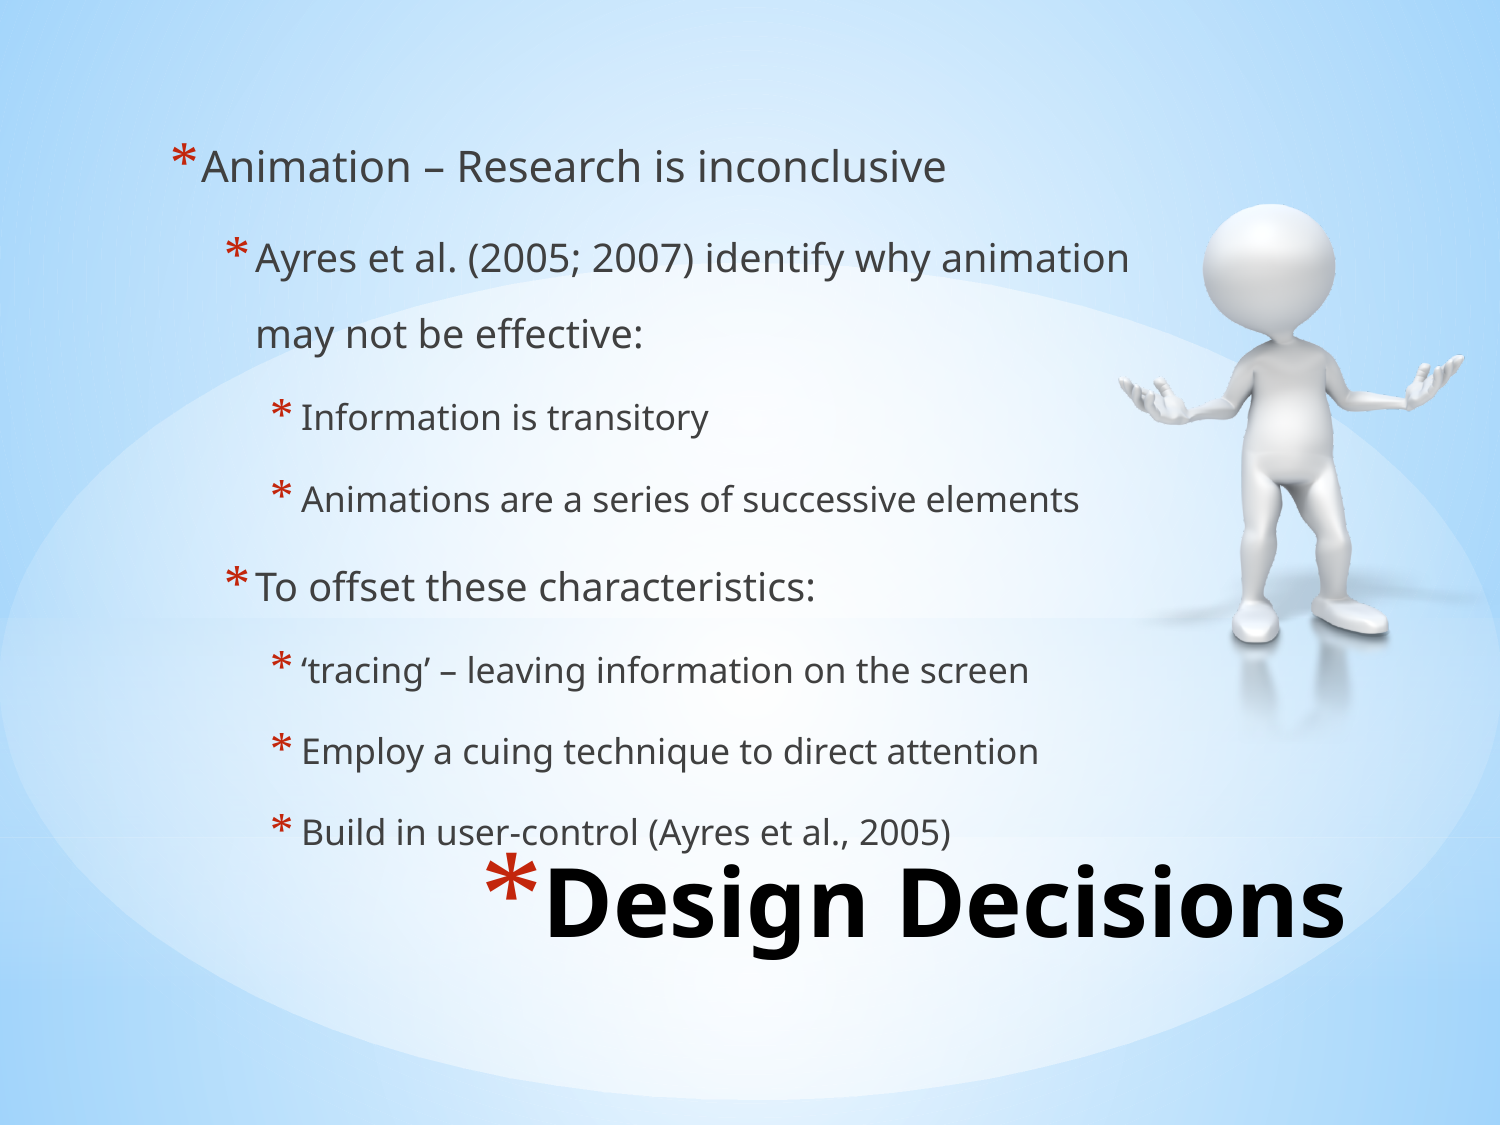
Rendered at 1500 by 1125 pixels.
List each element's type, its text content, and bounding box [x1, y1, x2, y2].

title Design Decisions [294, 833, 1363, 1022]
picture [1087, 193, 1500, 744]
list Animation – Research is inconclusive Ayres et al. (2005; 2007) identify why animation may not be effective: Information is transitory Animations are a series of successive elements To offset these characteristics: ‘tracing’ – leaving information on the screen Employ a cuing technique to direct attention Build in user-control (Ayres et al., 2005) [147, 99, 1198, 865]
